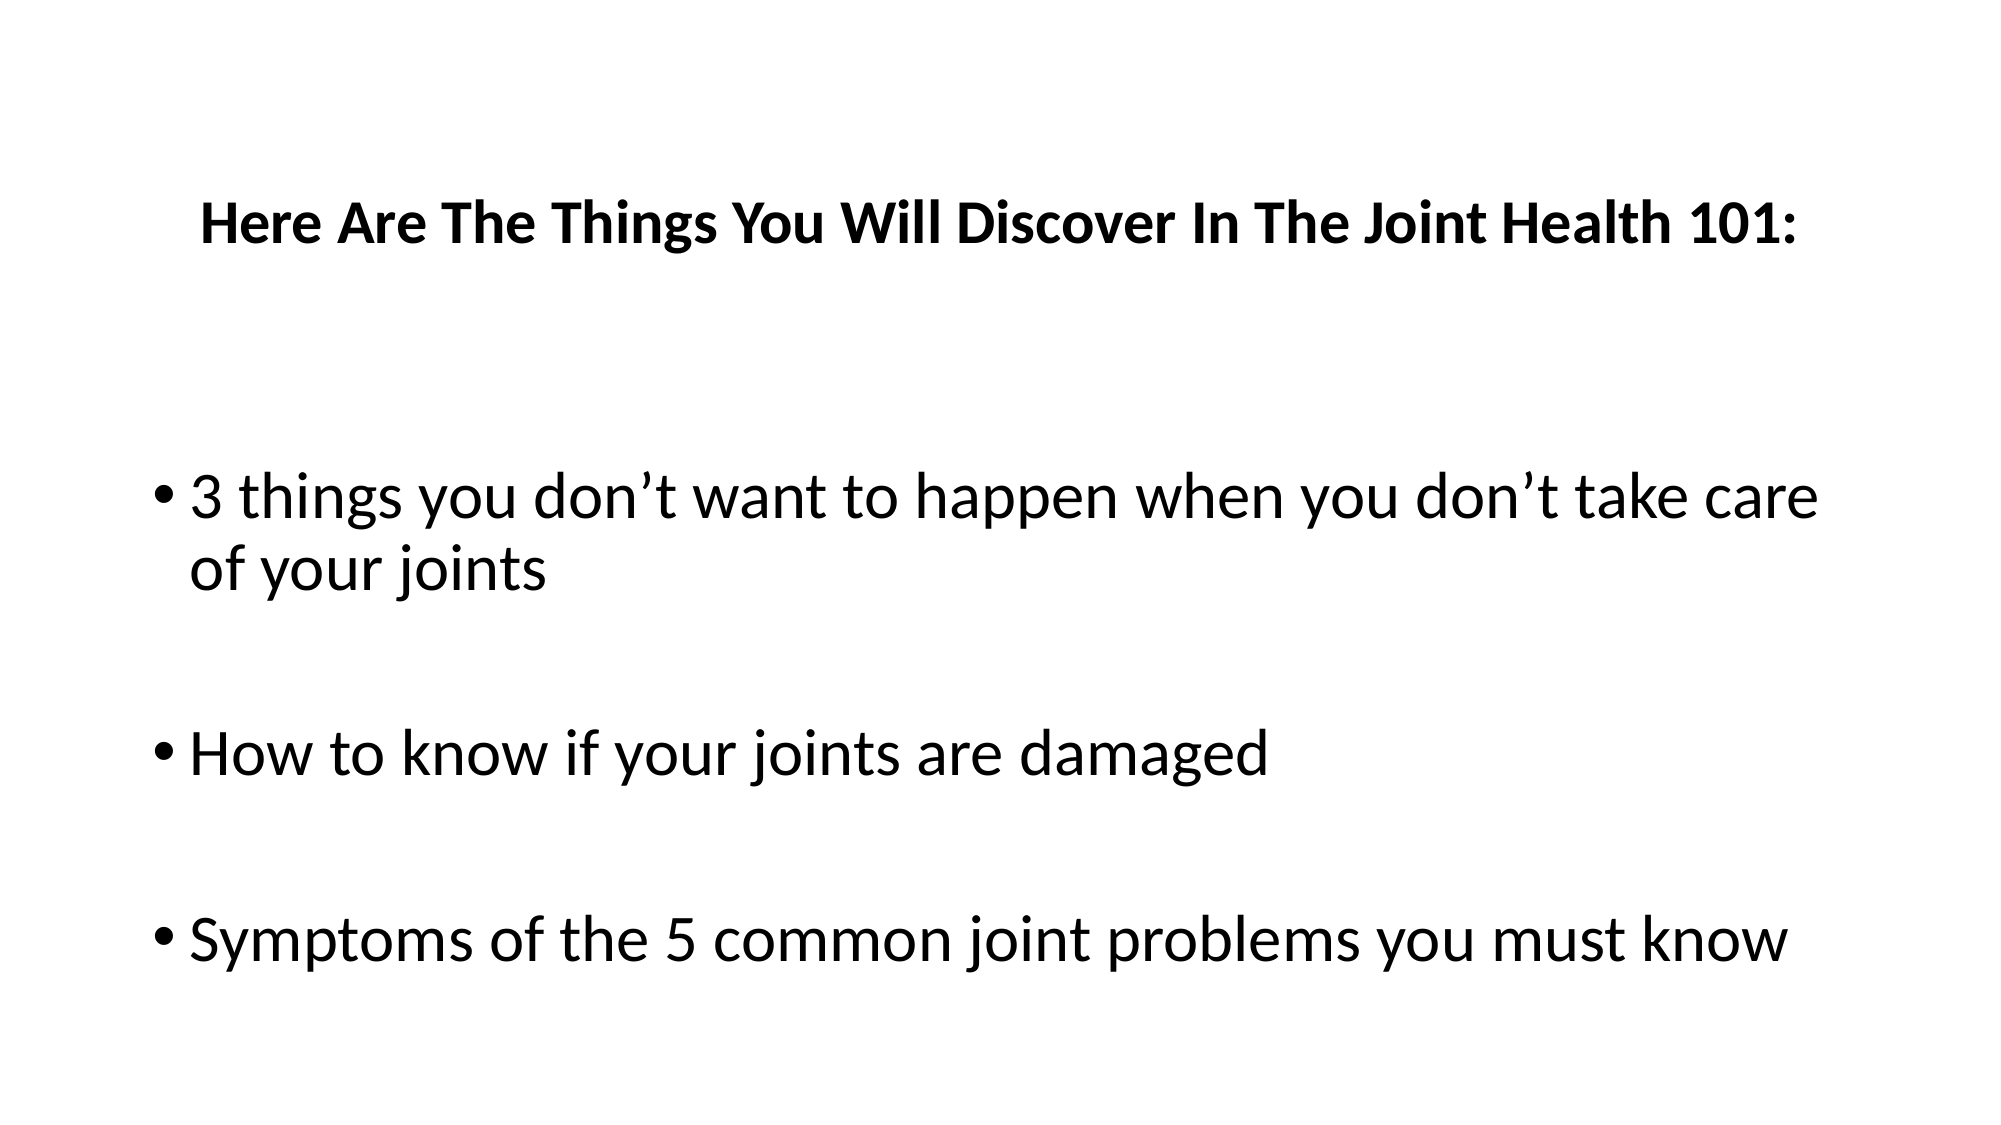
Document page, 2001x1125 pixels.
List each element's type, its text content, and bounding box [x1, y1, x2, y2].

title Here Are The Things You Will Discover In The Joint Health 101: [137, 152, 1863, 370]
list 3 things you don’t want to happen when you don’t take care of your joints How to know if your joints are damaged Symptoms of the 5 common joint problems you must know [137, 453, 1863, 923]
